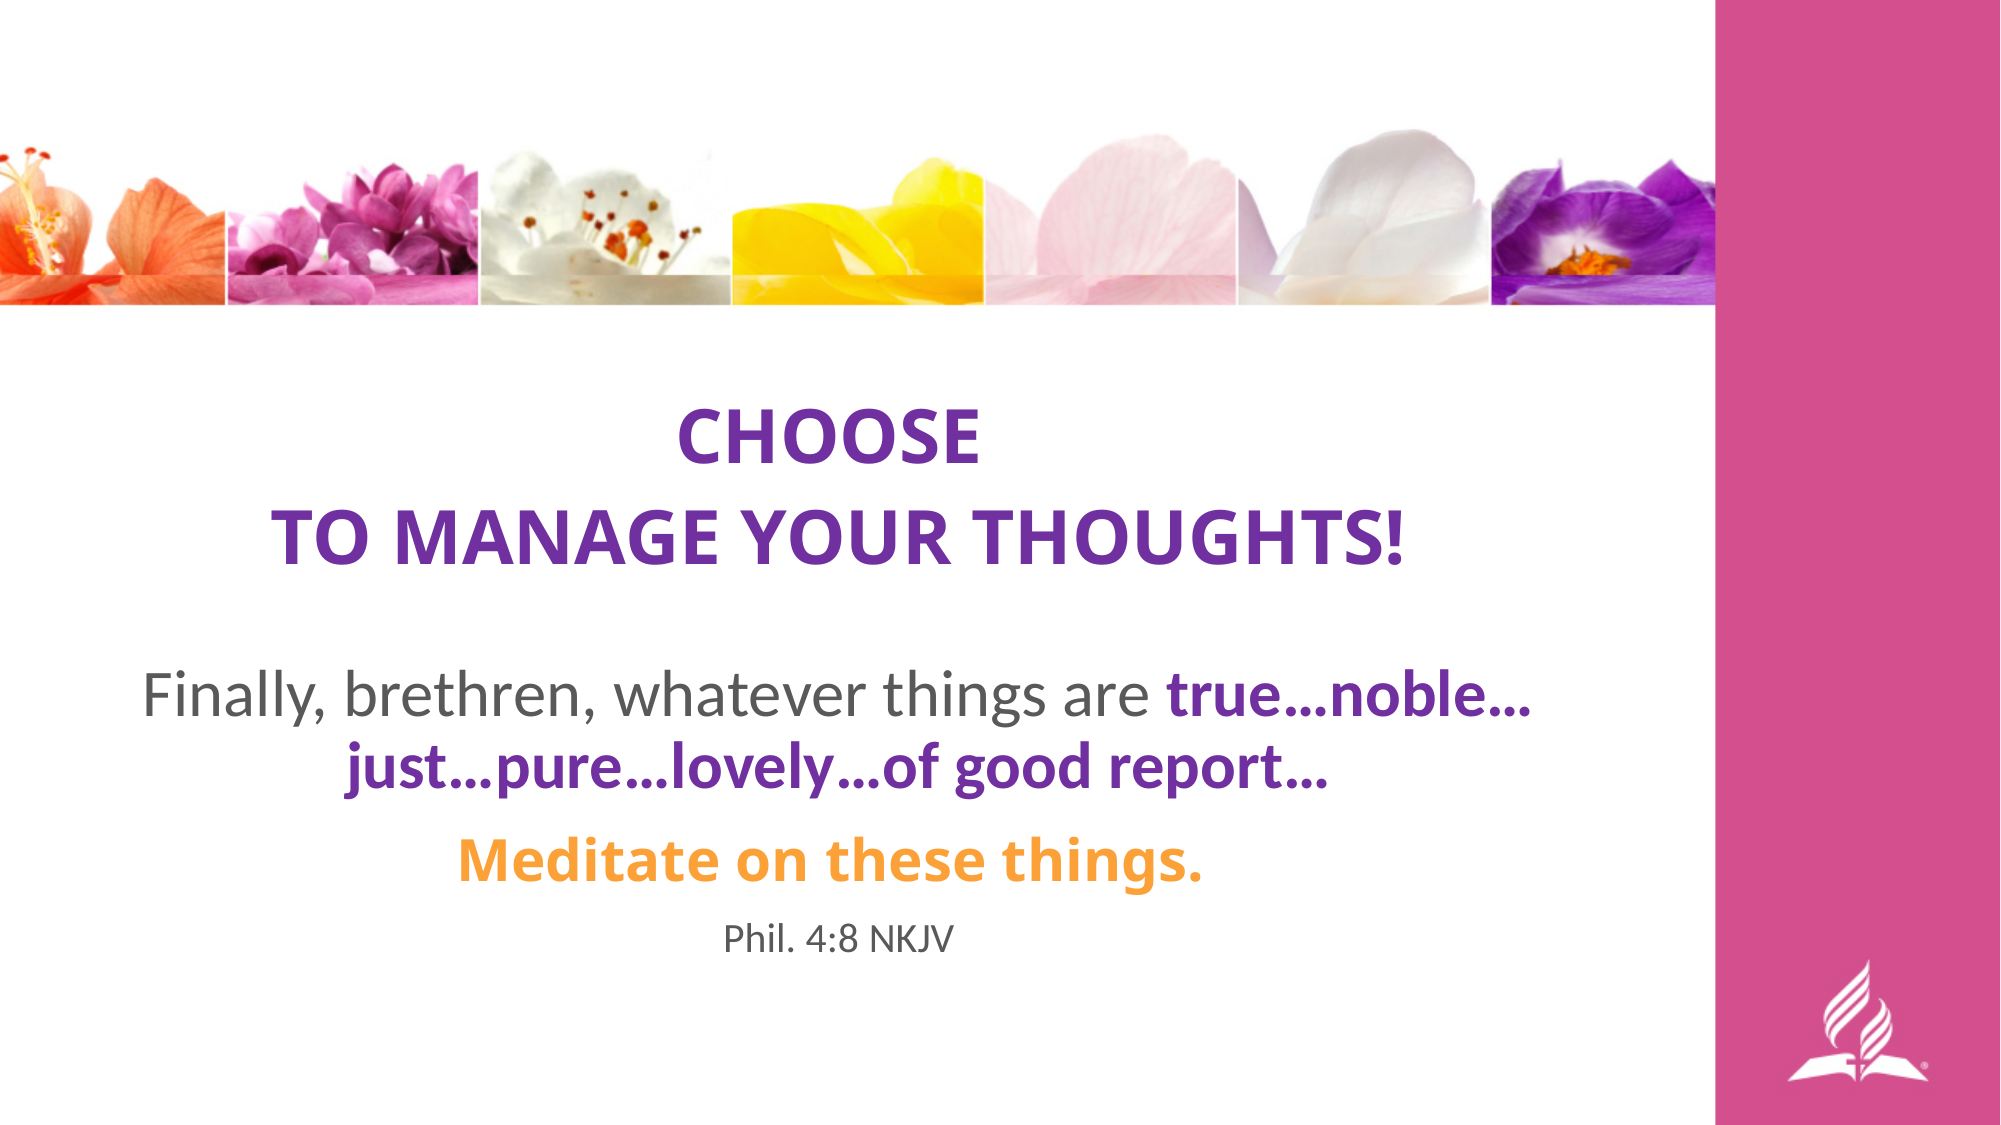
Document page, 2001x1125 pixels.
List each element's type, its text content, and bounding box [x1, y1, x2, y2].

list CHOOSE TO MANAGE YOUR THOUGHTS! Finally, brethren, whatever things are true…noble…just…pure…lovely…of good report… Meditate on these things. Phil. 4:8 NKJV [86, 354, 1591, 1006]
picture [0, 0, 2001, 1125]
